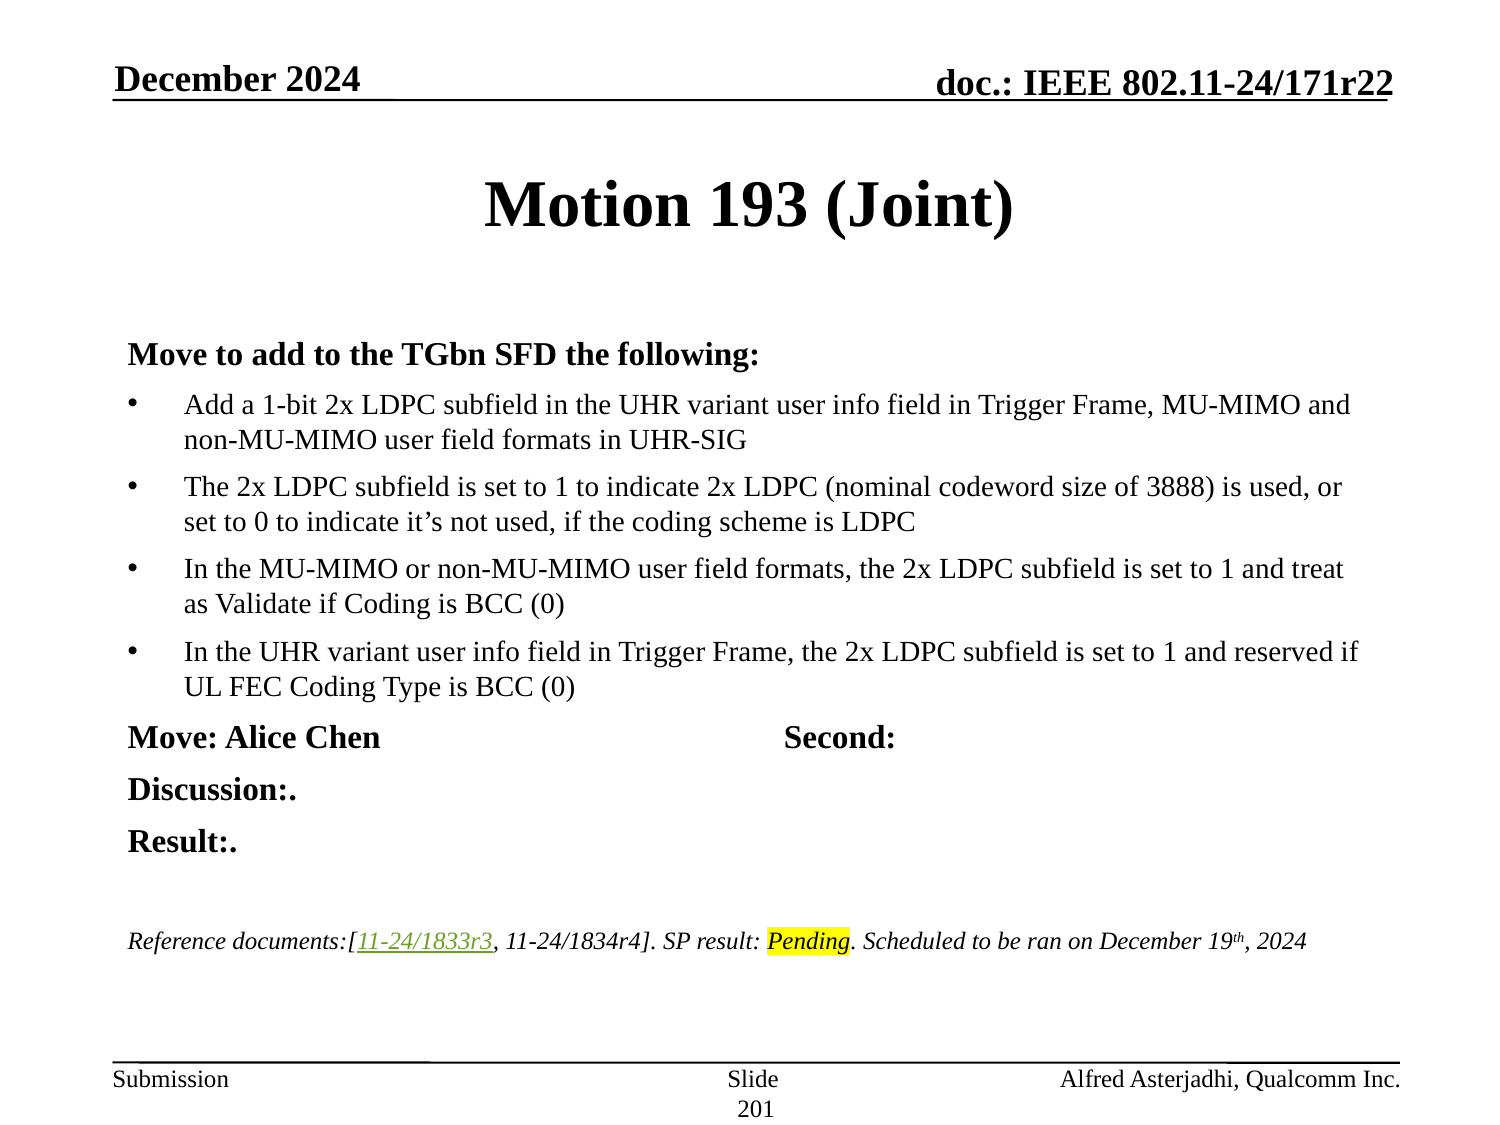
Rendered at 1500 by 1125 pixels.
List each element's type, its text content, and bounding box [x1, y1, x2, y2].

title Motion 193 (Joint) [112, 112, 1388, 288]
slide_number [114, 54, 423, 100]
list Move to add to the TGbn SFD the following: Add a 1-bit 2x LDPC subfield in the UHR variant user info field in Trigger Frame, MU-MIMO and non-MU-MIMO user field formats in UHR-SIG The 2x LDPC subfield is set to 1 to indicate 2x LDPC (nominal codeword size of 3888) is used, or set to 0 to indicate it’s not used, if the coding scheme is LDPC In the MU-MIMO or non-MU-MIMO user field formats, the 2x LDPC subfield is set to 1 and treat as Validate if Coding is BCC (0) In the UHR variant user info field in Trigger Frame, the 2x LDPC subfield is set to 1 and reserved if UL FEC Coding Type is BCC (0) Move: Alice Chen Second: Discussion:. Result:. Reference documents:[11-24/1833r3, 11-24/1834r4]. SP result: Pending. Scheduled to be ran on December 19th, 2024 [112, 324, 1388, 1000]
footer Alfred Asterjadhi, Qualcomm Inc. [878, 1061, 1402, 1093]
slide_number Slide 201 [712, 1061, 800, 1123]
